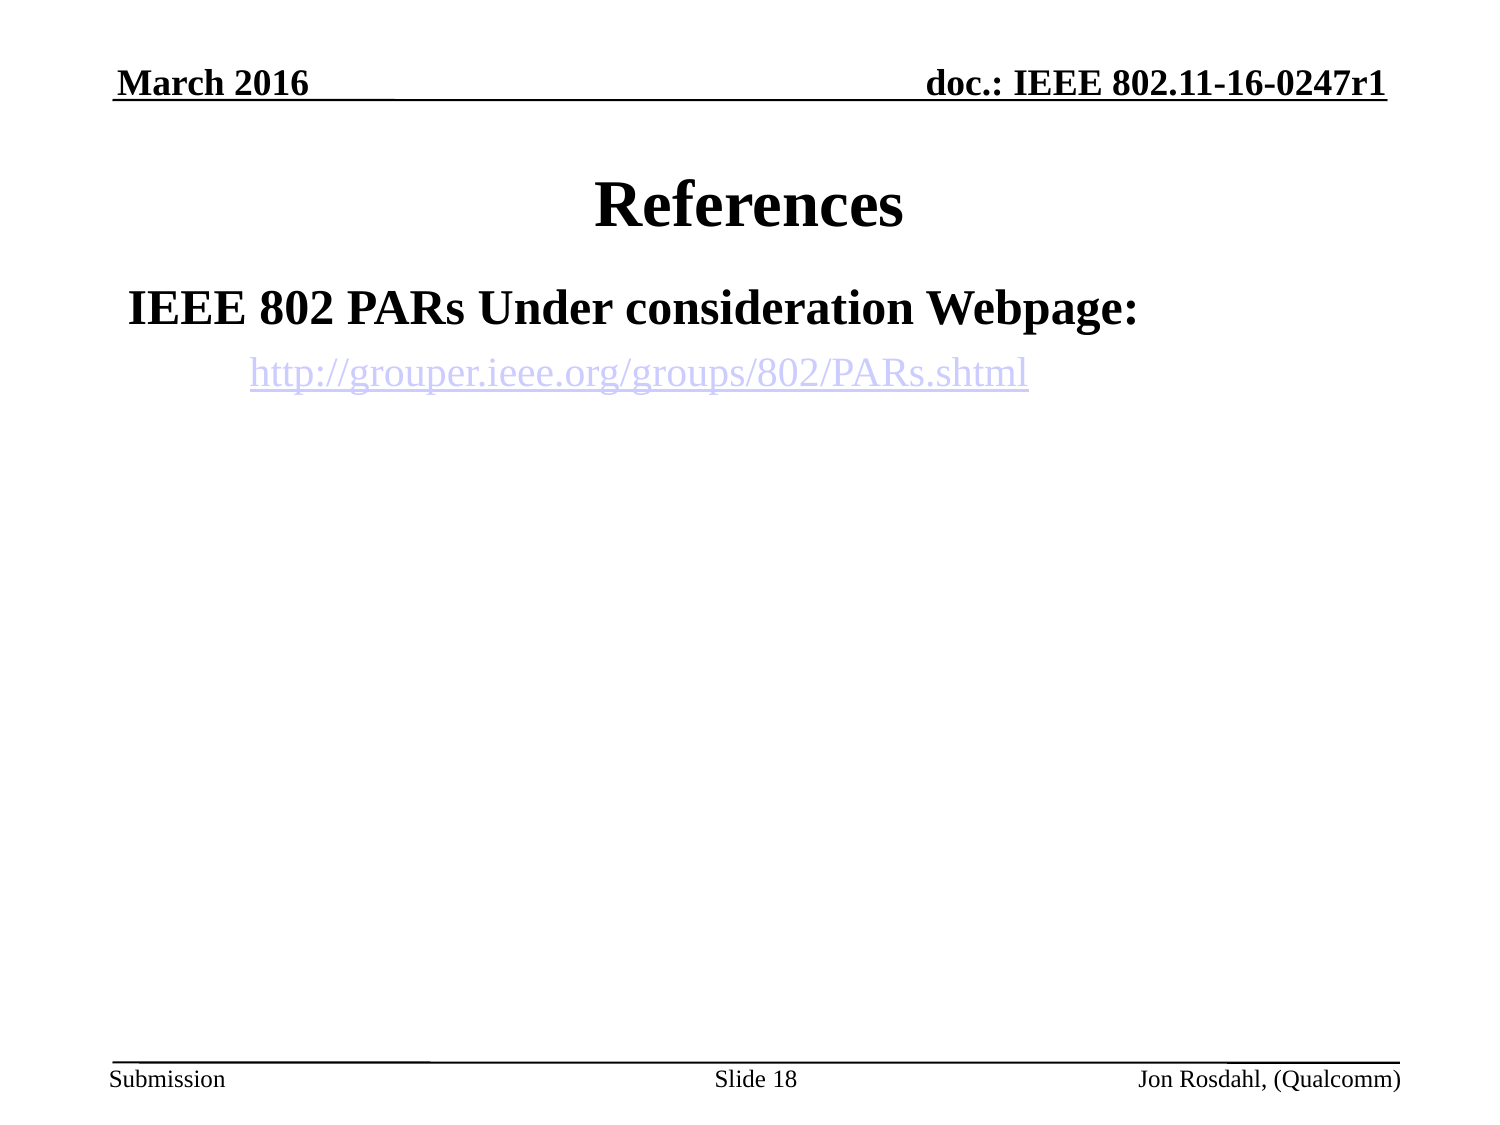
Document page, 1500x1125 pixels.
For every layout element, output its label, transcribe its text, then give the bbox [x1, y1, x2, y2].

slide_number Slide 18 [712, 1061, 800, 1123]
list IEEE 802 PARs Under consideration Webpage: http://grouper.ieee.org/groups/802/PARs.shtml [112, 266, 1388, 1016]
title References [112, 112, 1388, 266]
footer Jon Rosdahl, (Qualcomm) [1019, 1061, 1402, 1093]
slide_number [116, 58, 507, 104]
